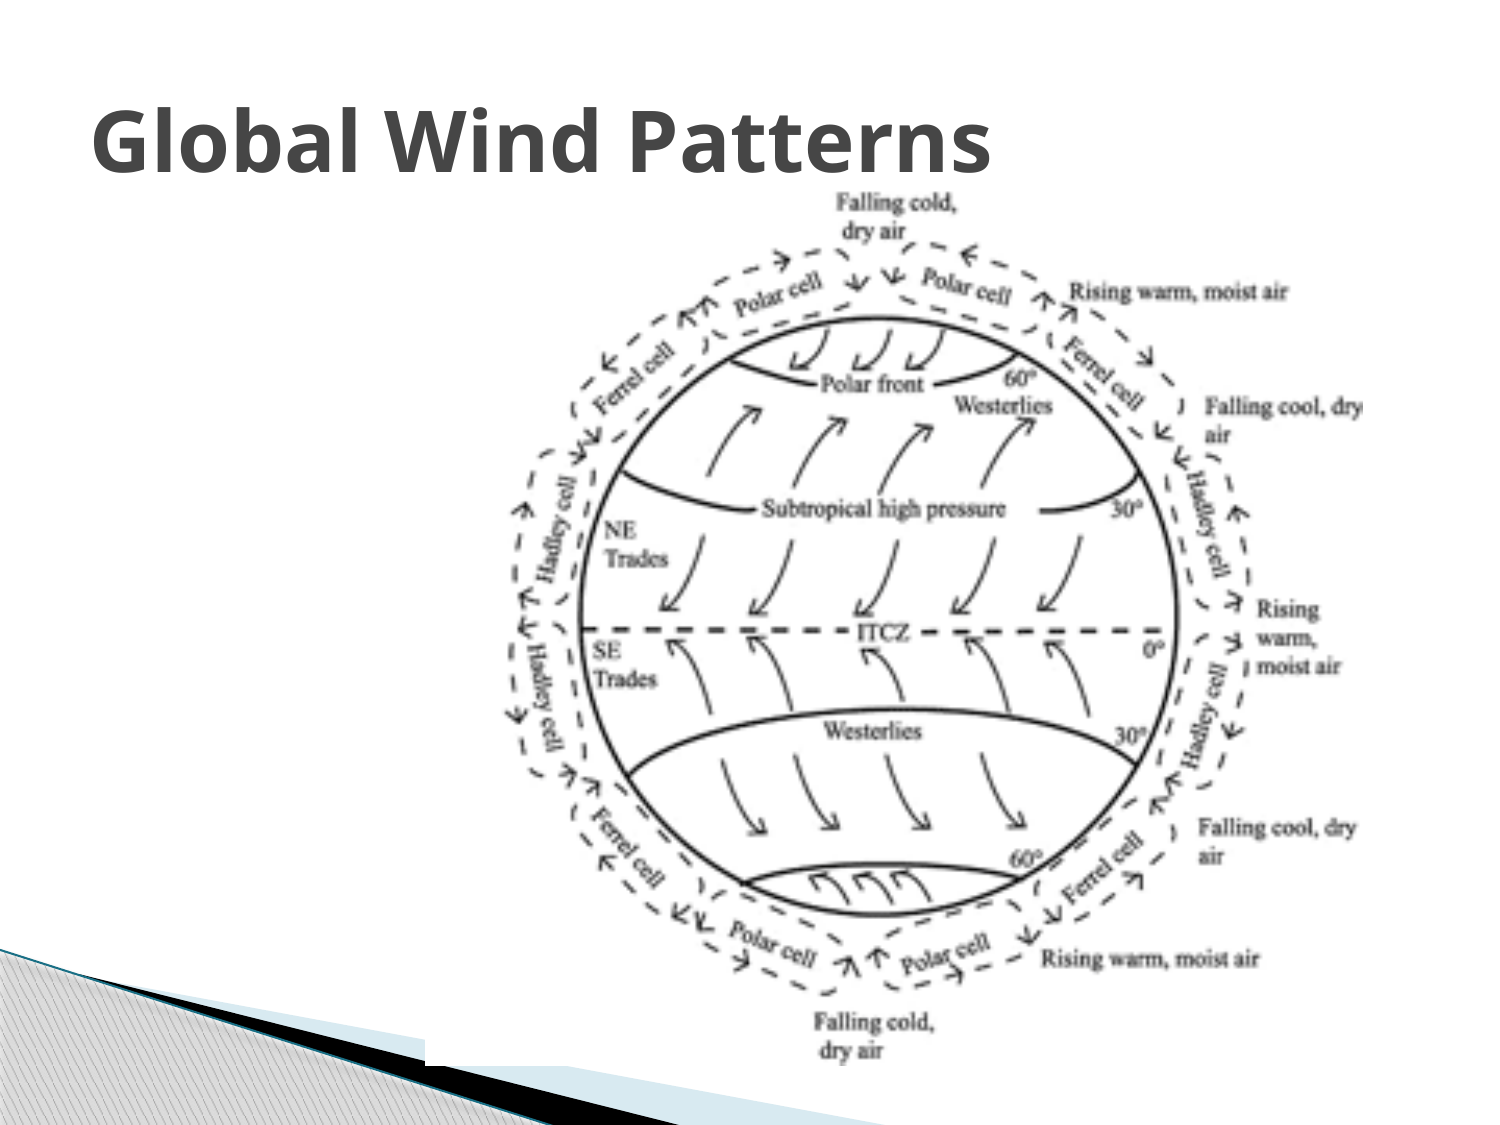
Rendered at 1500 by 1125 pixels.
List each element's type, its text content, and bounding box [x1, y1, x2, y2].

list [424, 187, 1363, 1066]
title Global Wind Patterns [75, 45, 1425, 233]
